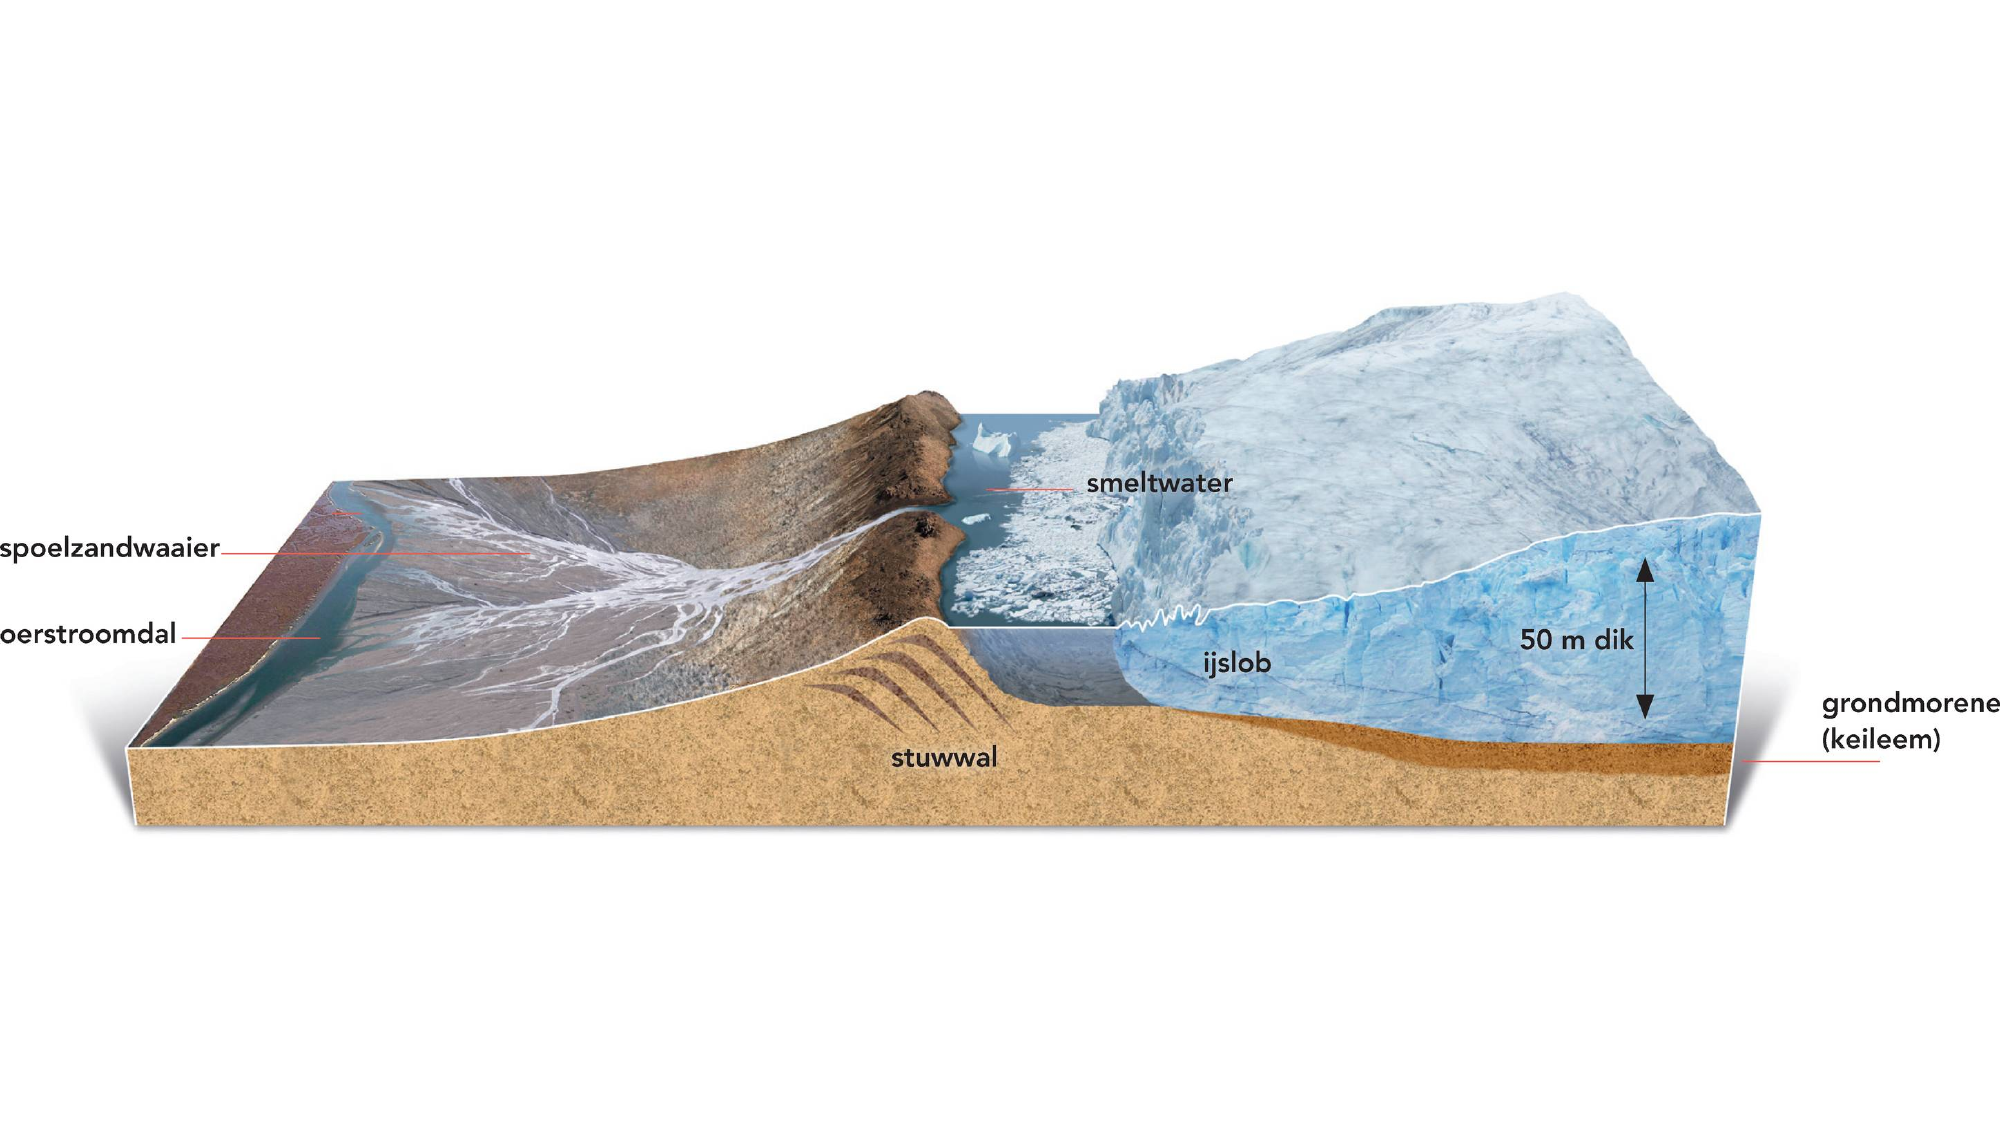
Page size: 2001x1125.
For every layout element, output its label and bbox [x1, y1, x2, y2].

picture [0, 286, 2000, 839]
